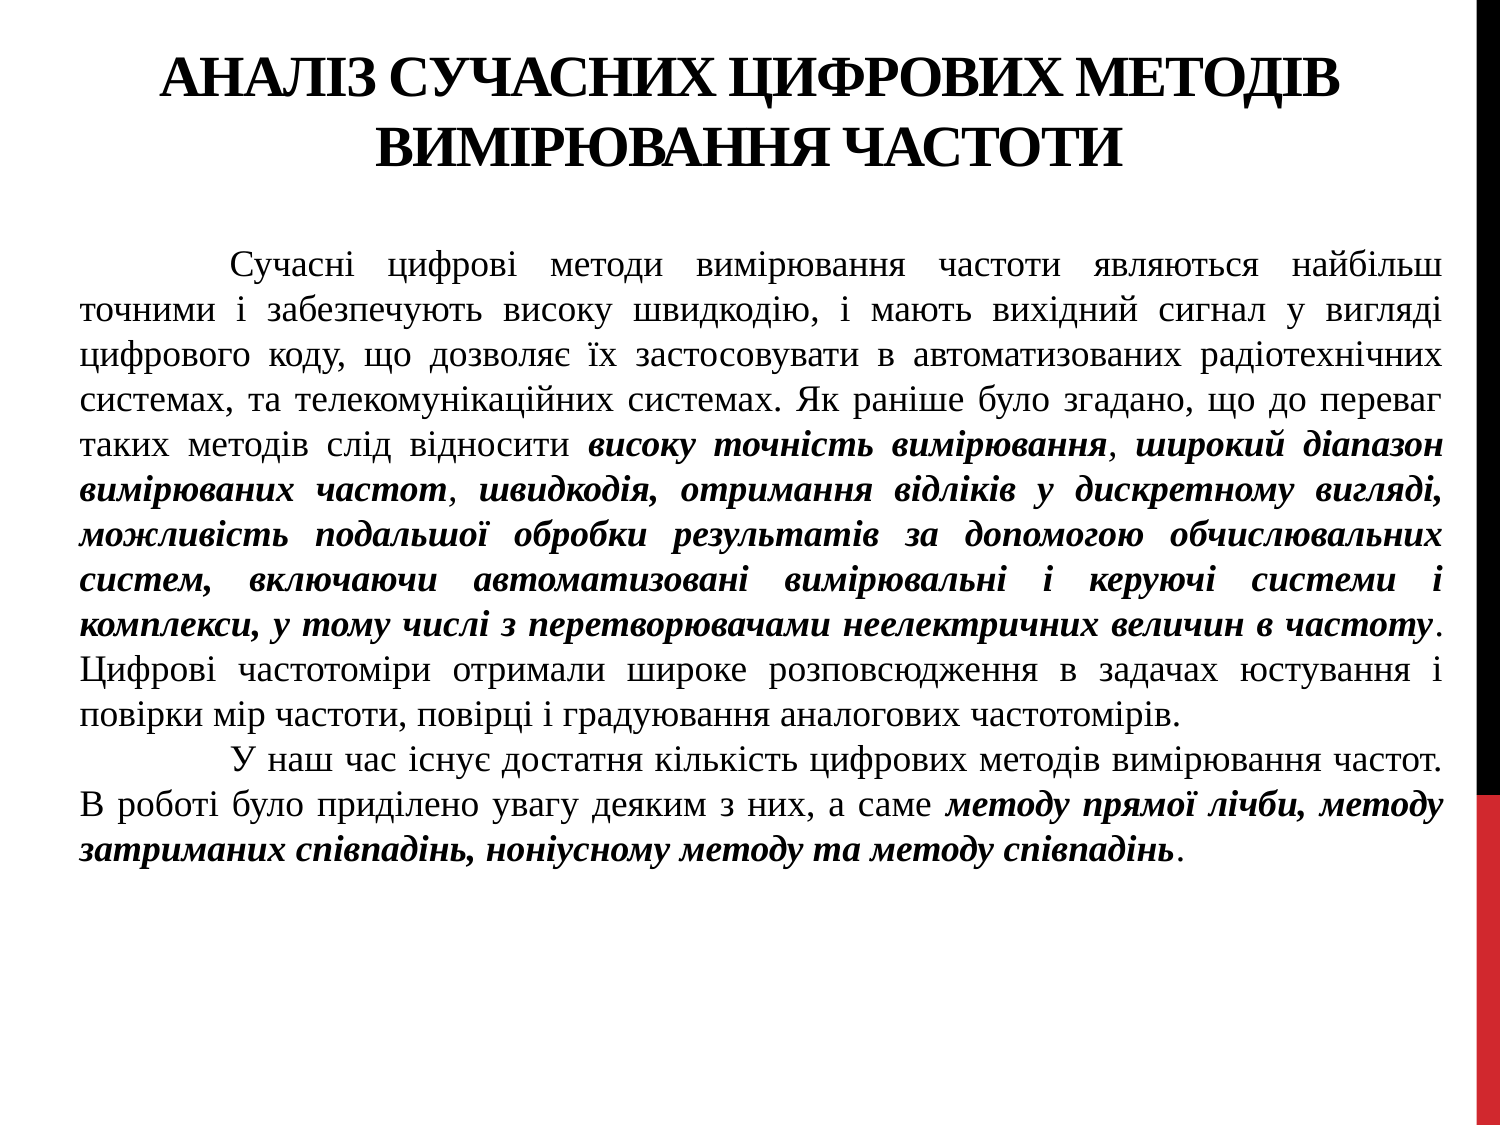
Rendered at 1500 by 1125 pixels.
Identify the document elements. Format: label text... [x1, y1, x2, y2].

text_box Сучасні цифрові методи вимірювання частоти являються найбільш точними і забезпечують високу швидкодію, і мають вихідний сигнал у вигляді цифрового коду, що дозволяє їх застосовувати в автоматизованих радіотехнічних системах, та телекомунікаційних системах. Як раніше було згадано, що до переваг таких методів слід відносити високу точність вимірювання, широкий діапазон вимірюваних частот, швидкодія, отримання відліків у дискретному вигляді, можливість подальшої обробки результатів за допомогою обчислювальних систем, включаючи автоматизовані вимірювальні і керуючі системи і комплекси, у тому числі з перетворювачами неелектричних величин в частоту. Цифрові частотоміри отримали широке розповсюдження в задачах юстування і повірки мір частоти, повірці і градуювання аналогових частотомірів. У наш час існує достатня кількість цифрових методів вимірювання частот. В роботі було приділено увагу деяким з них, а саме методу прямої лічби, методу затриманих співпадінь, ноніусному методу та методу співпадінь. [64, 231, 1459, 877]
title Аналіз сучасних цифрових методів вимірювання частоти [112, 30, 1388, 185]
